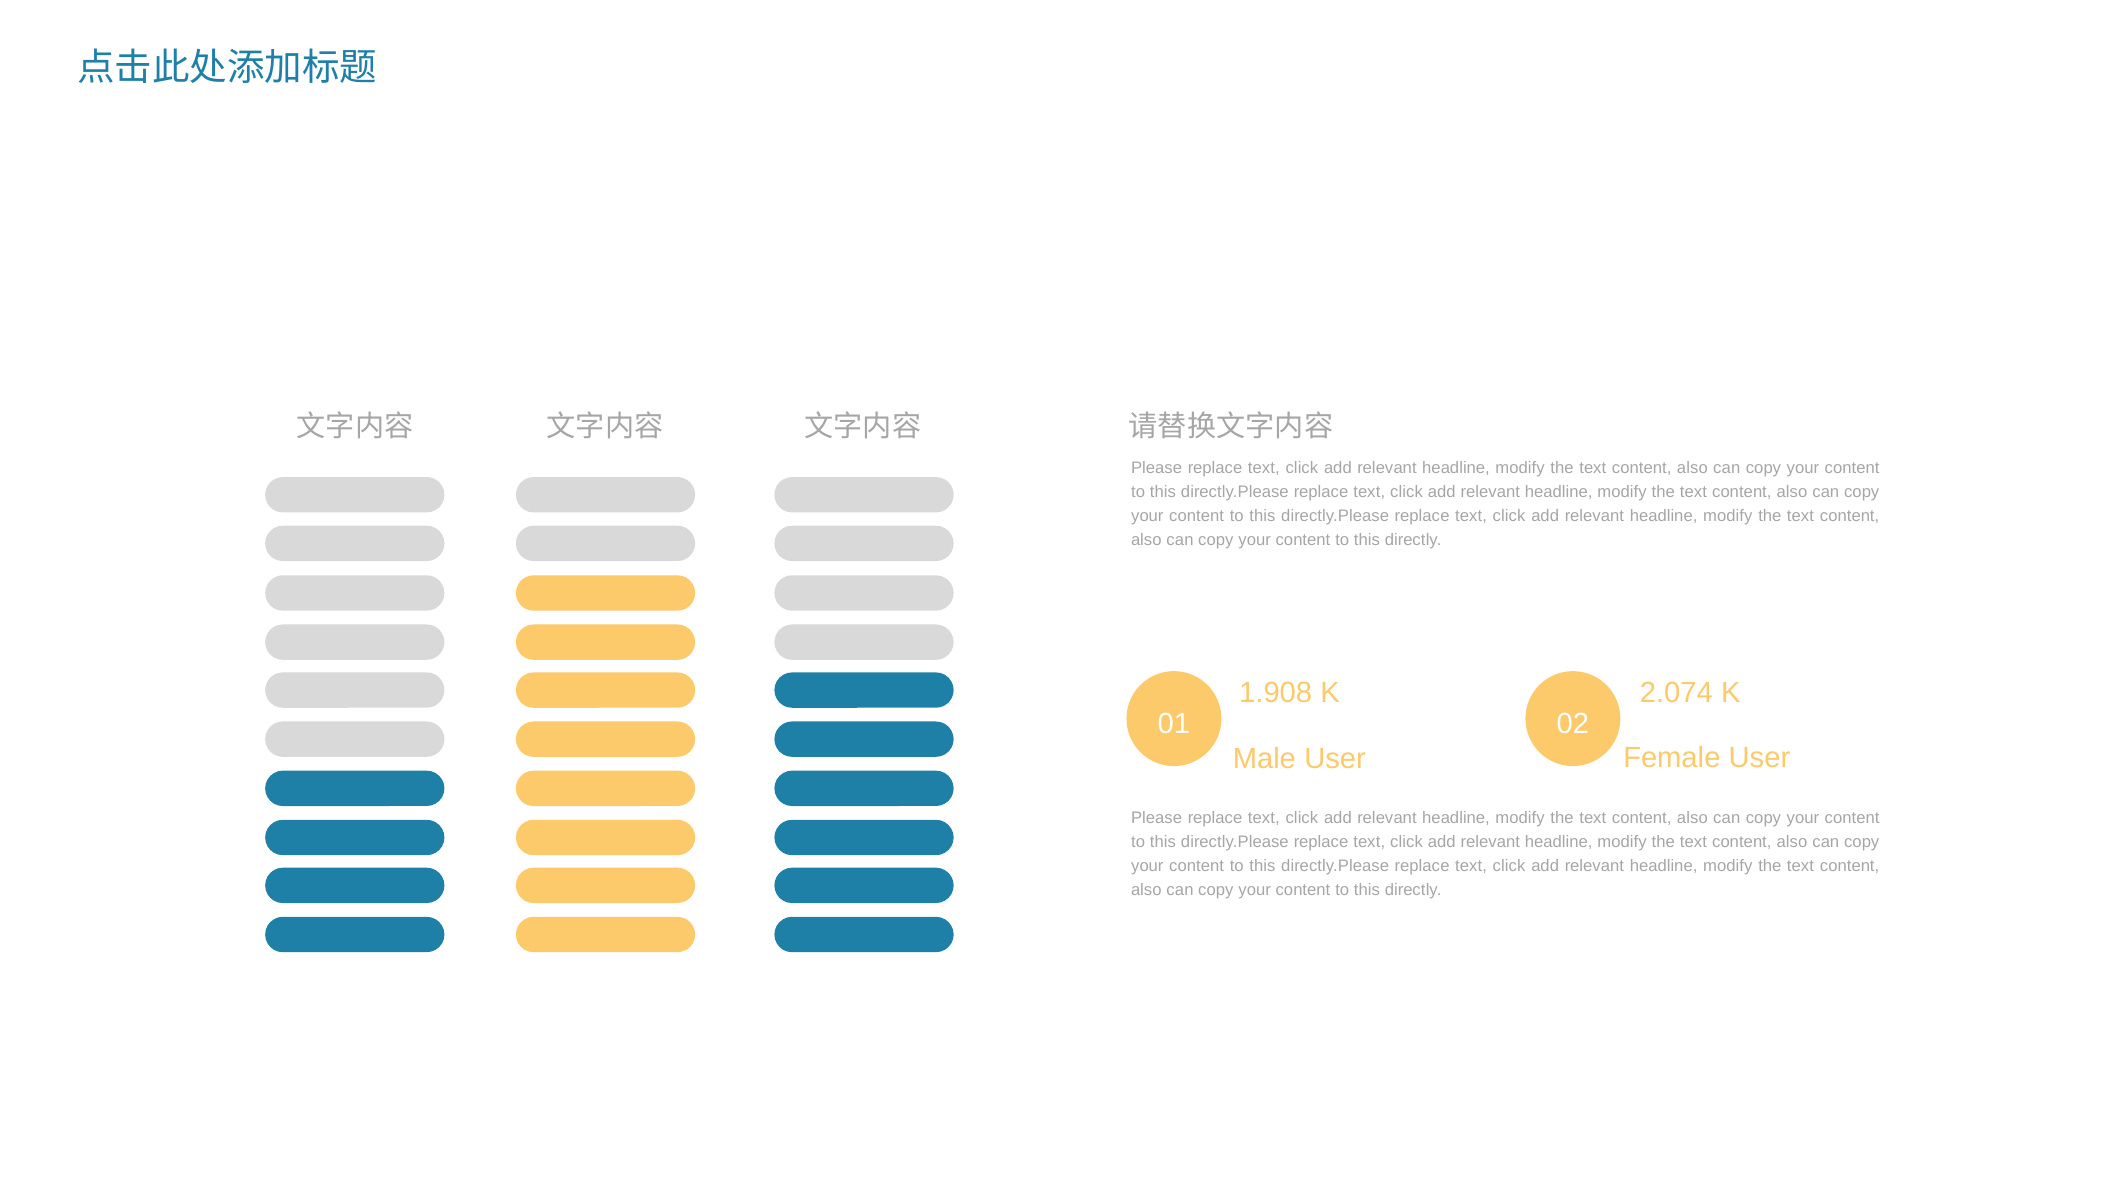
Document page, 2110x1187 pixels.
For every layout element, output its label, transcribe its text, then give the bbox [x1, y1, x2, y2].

text_box [773, 476, 955, 513]
text_box [773, 525, 955, 562]
text_box [515, 867, 696, 904]
text_box Male User [1232, 732, 1367, 775]
text_box Please replace text, click add relevant headline, modify the text content, also can copy your content to this directly.Please replace text, click add relevant headline, modify the text content, also can copy your content to this directly.Please replace text, click add relevant headline, modify the text content, also can copy your content to this directly. [1130, 453, 1881, 550]
text_box 文字内容 [524, 407, 687, 443]
text_box [773, 574, 955, 612]
text_box 02 [1524, 670, 1622, 768]
text_box [773, 770, 955, 807]
text_box 1.908 K [1239, 666, 1341, 709]
text_box [515, 623, 696, 661]
text_box [515, 770, 696, 807]
text_box [773, 623, 955, 661]
text_box [264, 525, 445, 562]
text_box 请替换文字内容 [1128, 400, 1801, 443]
text_box [264, 770, 445, 807]
text_box 点击此处添加标题 [62, 35, 417, 94]
text_box [264, 623, 445, 661]
text_box Please replace text, click add relevant headline, modify the text content, also can copy your content to this directly.Please replace text, click add relevant headline, modify the text content, also can copy your content to this directly.Please replace text, click add relevant headline, modify the text content, also can copy your content to this directly. [1130, 803, 1881, 899]
text_box [773, 720, 955, 758]
text_box [515, 720, 696, 758]
text_box [773, 867, 955, 904]
text_box 文字内容 [781, 407, 944, 443]
text_box [264, 671, 445, 709]
text_box [264, 867, 445, 904]
text_box [264, 574, 445, 612]
text_box [515, 819, 696, 856]
text_box [515, 916, 696, 953]
text_box [515, 671, 696, 709]
text_box [773, 916, 955, 953]
text_box [515, 525, 696, 562]
text_box [264, 916, 445, 953]
text_box [773, 819, 955, 856]
text_box 文字内容 [274, 407, 437, 443]
text_box 2.074 K [1639, 666, 1741, 709]
text_box Female User [1623, 730, 1791, 773]
text_box [264, 720, 445, 758]
text_box [515, 574, 696, 612]
text_box [264, 819, 445, 856]
text_box [264, 476, 445, 513]
text_box [773, 671, 955, 709]
text_box 01 [1125, 670, 1223, 768]
text_box [515, 476, 696, 513]
